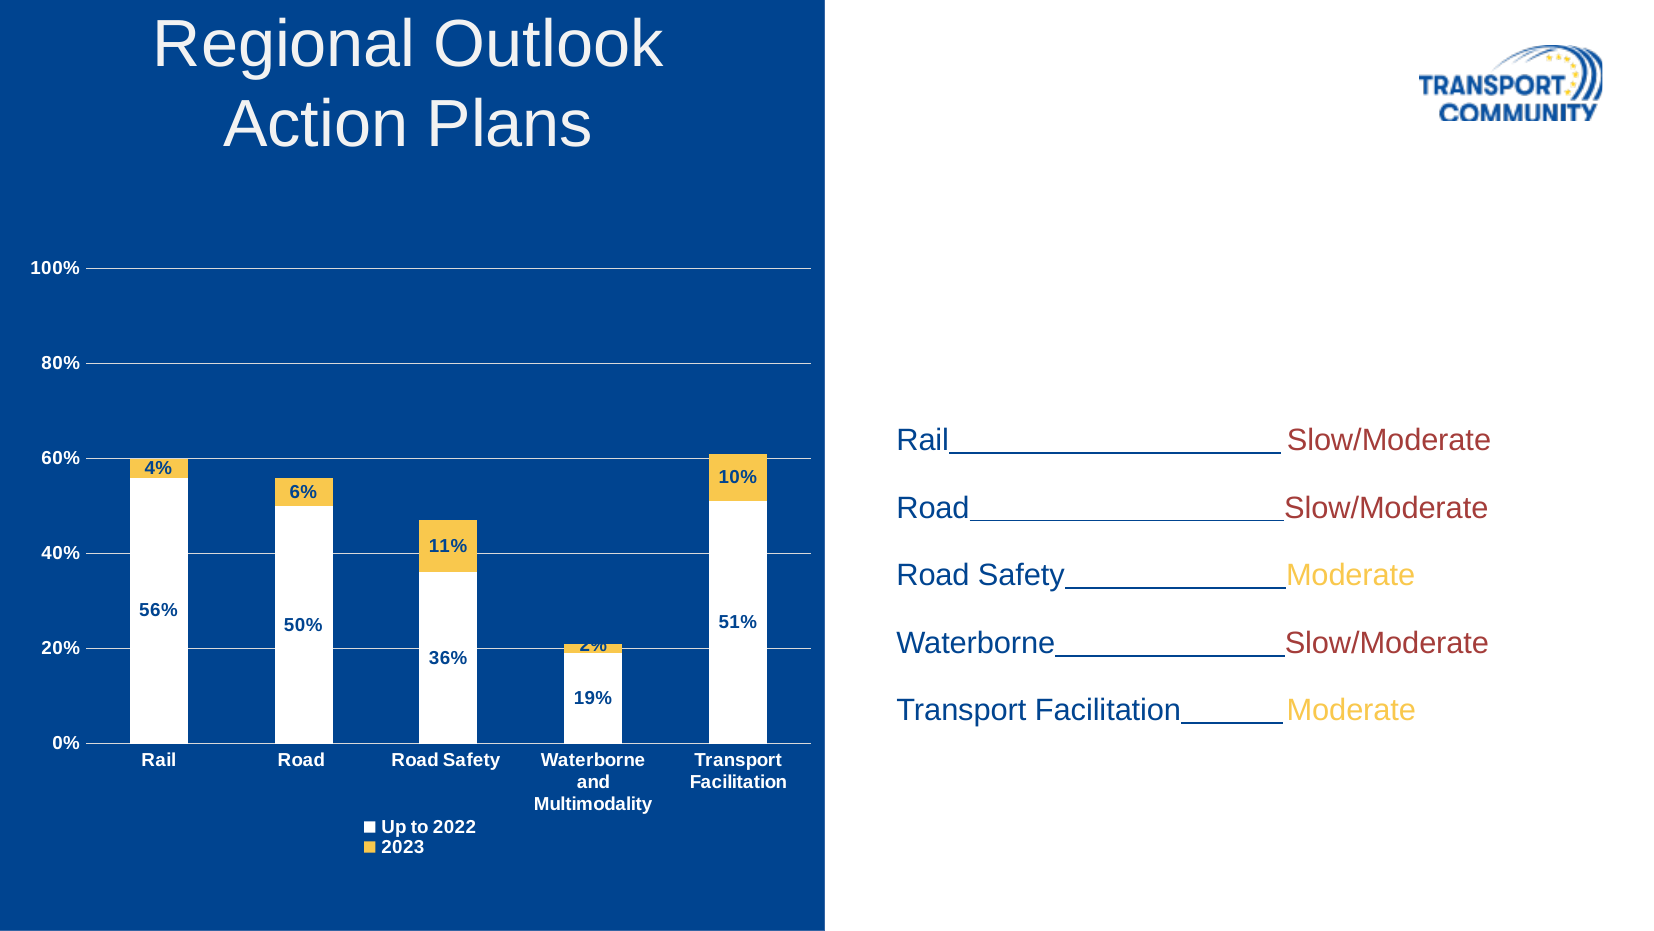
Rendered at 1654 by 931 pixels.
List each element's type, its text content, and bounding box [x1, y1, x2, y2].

chart [13, 244, 827, 873]
text_box Regional Outlook Action Plans [0, 26, 827, 214]
text_box Rail Slow/Moderate​ Road Slow/Moderate ​ Road Safety Moderate​ Waterborne Slow/Moderate​ Transport Facilitation Moderate [896, 405, 1640, 734]
